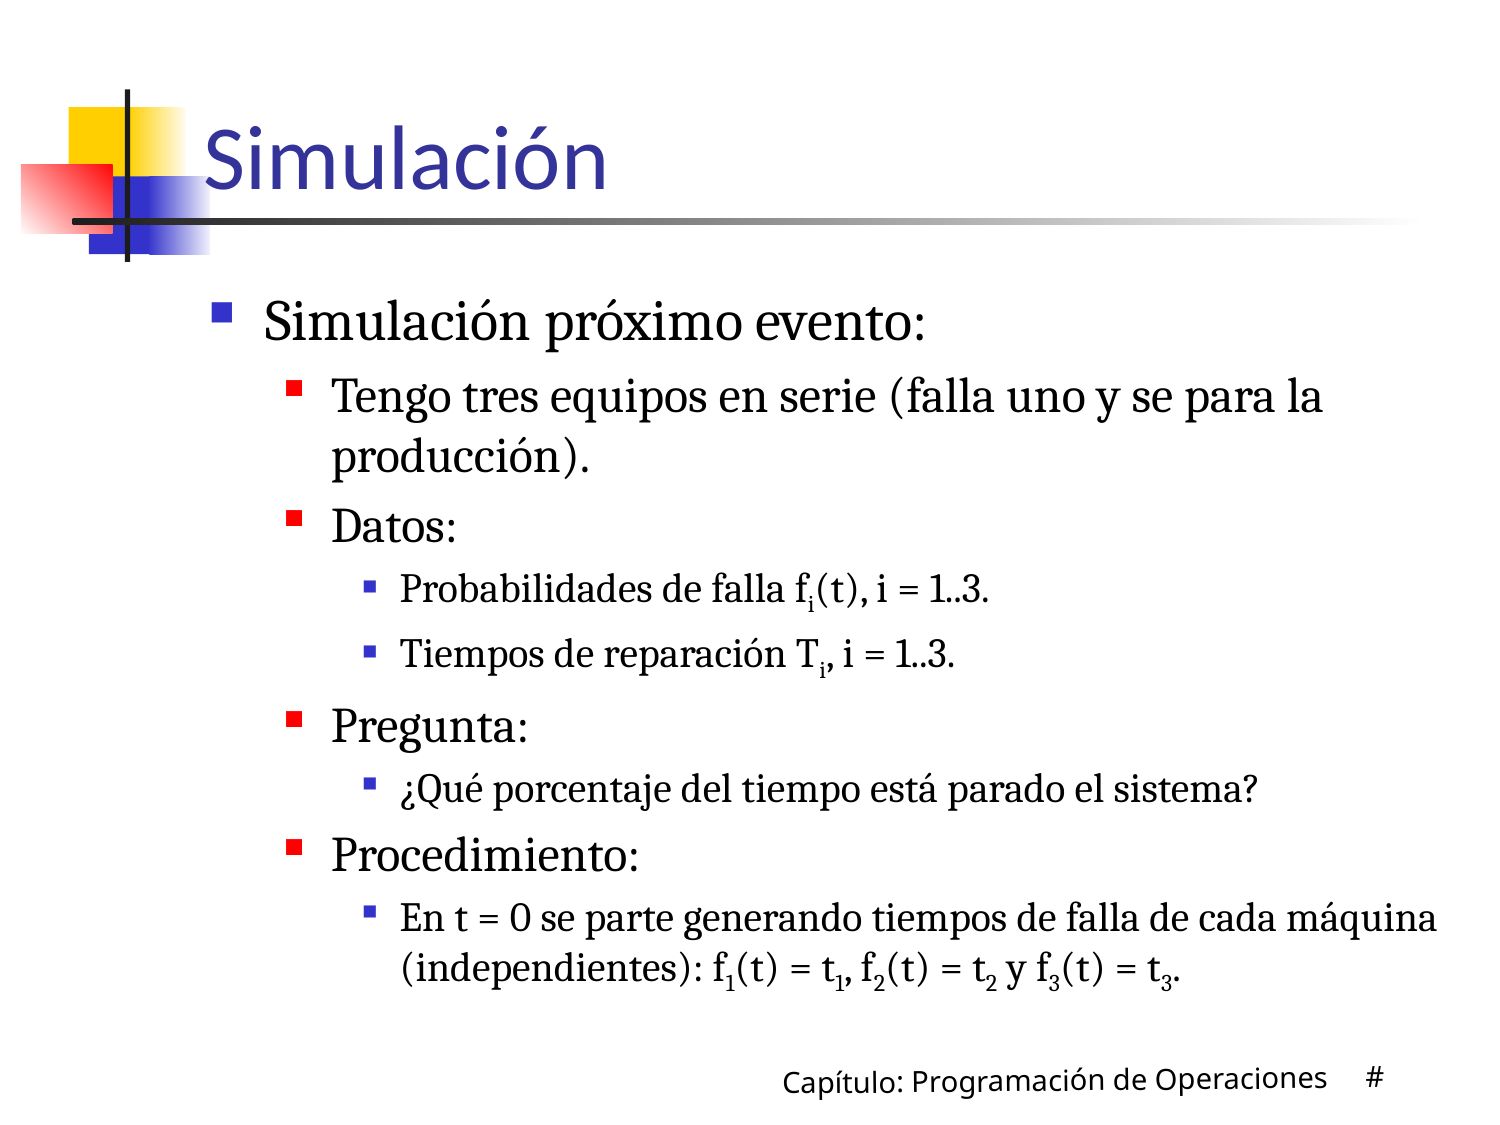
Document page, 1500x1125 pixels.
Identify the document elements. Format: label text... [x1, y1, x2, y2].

footer Capítulo: Programación de Operaciones # [757, 1024, 1410, 1109]
title Simulación [188, 27, 1468, 216]
list Simulación próximo evento: Tengo tres equipos en serie (falla uno y se para la producción). Datos: Probabilidades de falla fi(t), i = 1..3. Tiempos de reparación Ti, i = 1..3. Pregunta: ¿Qué porcentaje del tiempo está parado el sistema? Procedimiento: En t = 0 se parte generando tiempos de falla de cada máquina (independientes): f1(t) = t1, f2(t) = t2 y f3(t) = t3. [193, 274, 1470, 1007]
